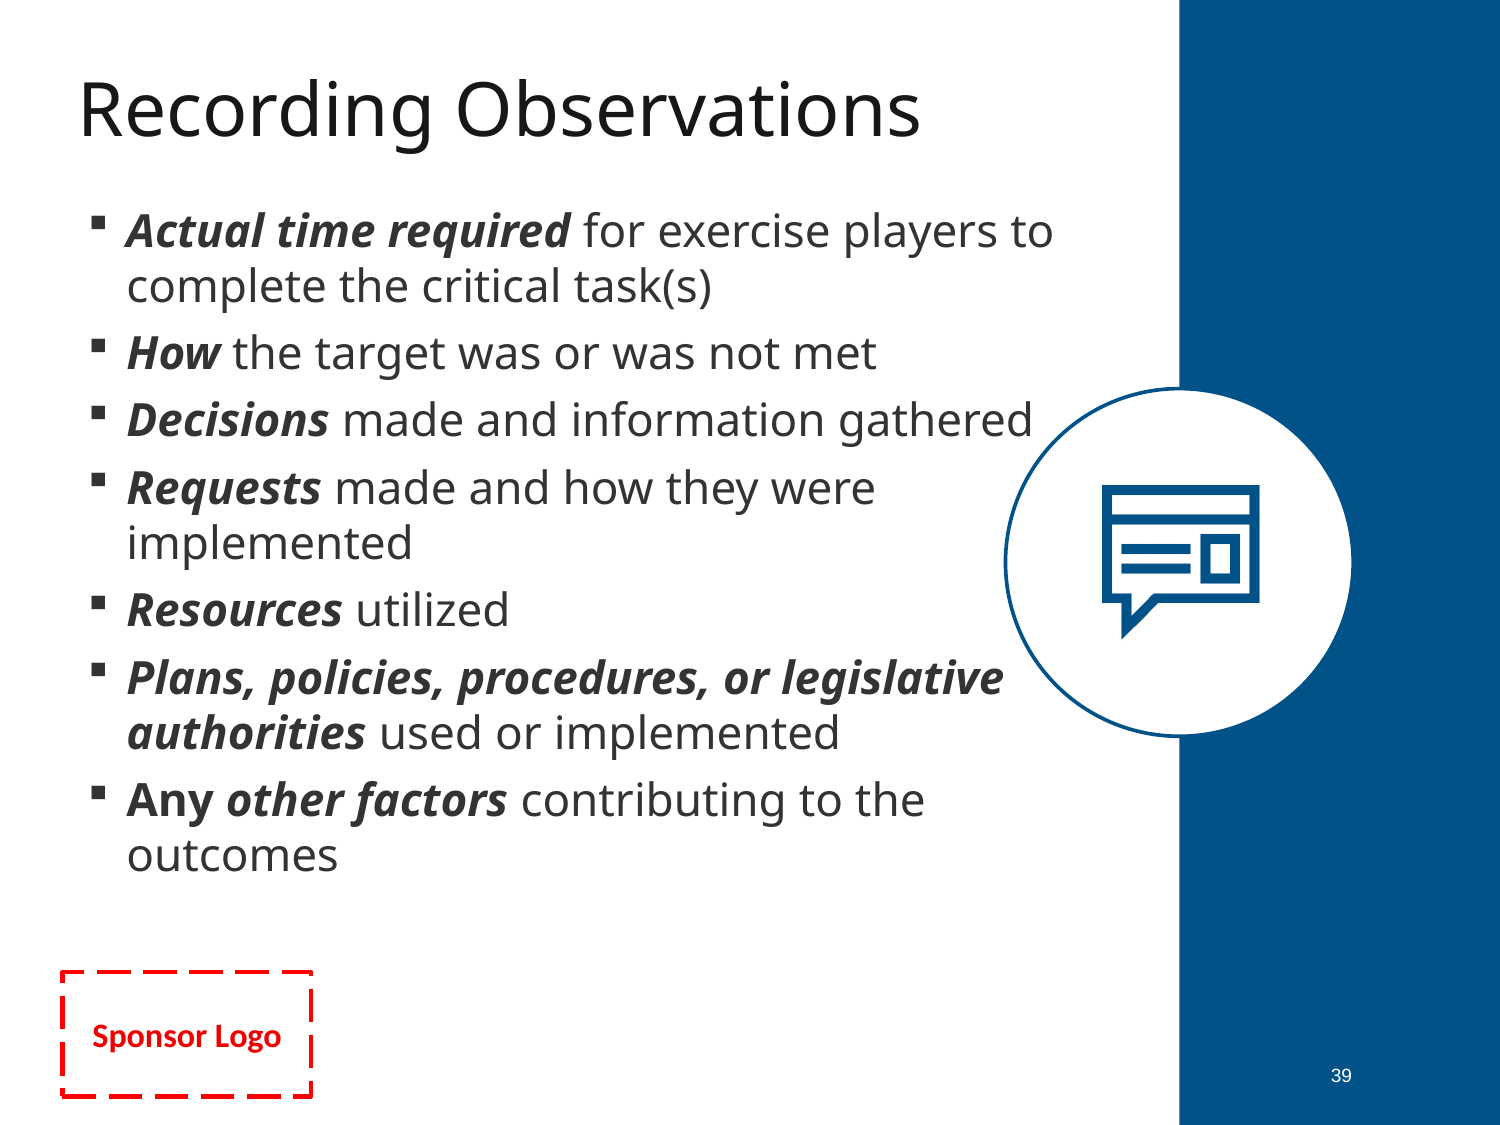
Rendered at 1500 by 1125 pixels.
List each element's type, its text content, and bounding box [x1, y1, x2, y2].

text_box [1003, 386, 1356, 739]
slide_number 39 [1242, 1052, 1368, 1098]
picture [1086, 469, 1275, 658]
text_box [1177, 0, 1500, 1125]
title Recording Observations [62, 30, 982, 194]
list Actual time required for exercise players to complete the critical task(s) How the target was or was not met Decisions made and information gathered Requests made and how they were implemented Resources utilized Plans, policies, procedures, or legislative authorities used or implemented Any other factors contributing to the outcomes [72, 191, 1074, 891]
